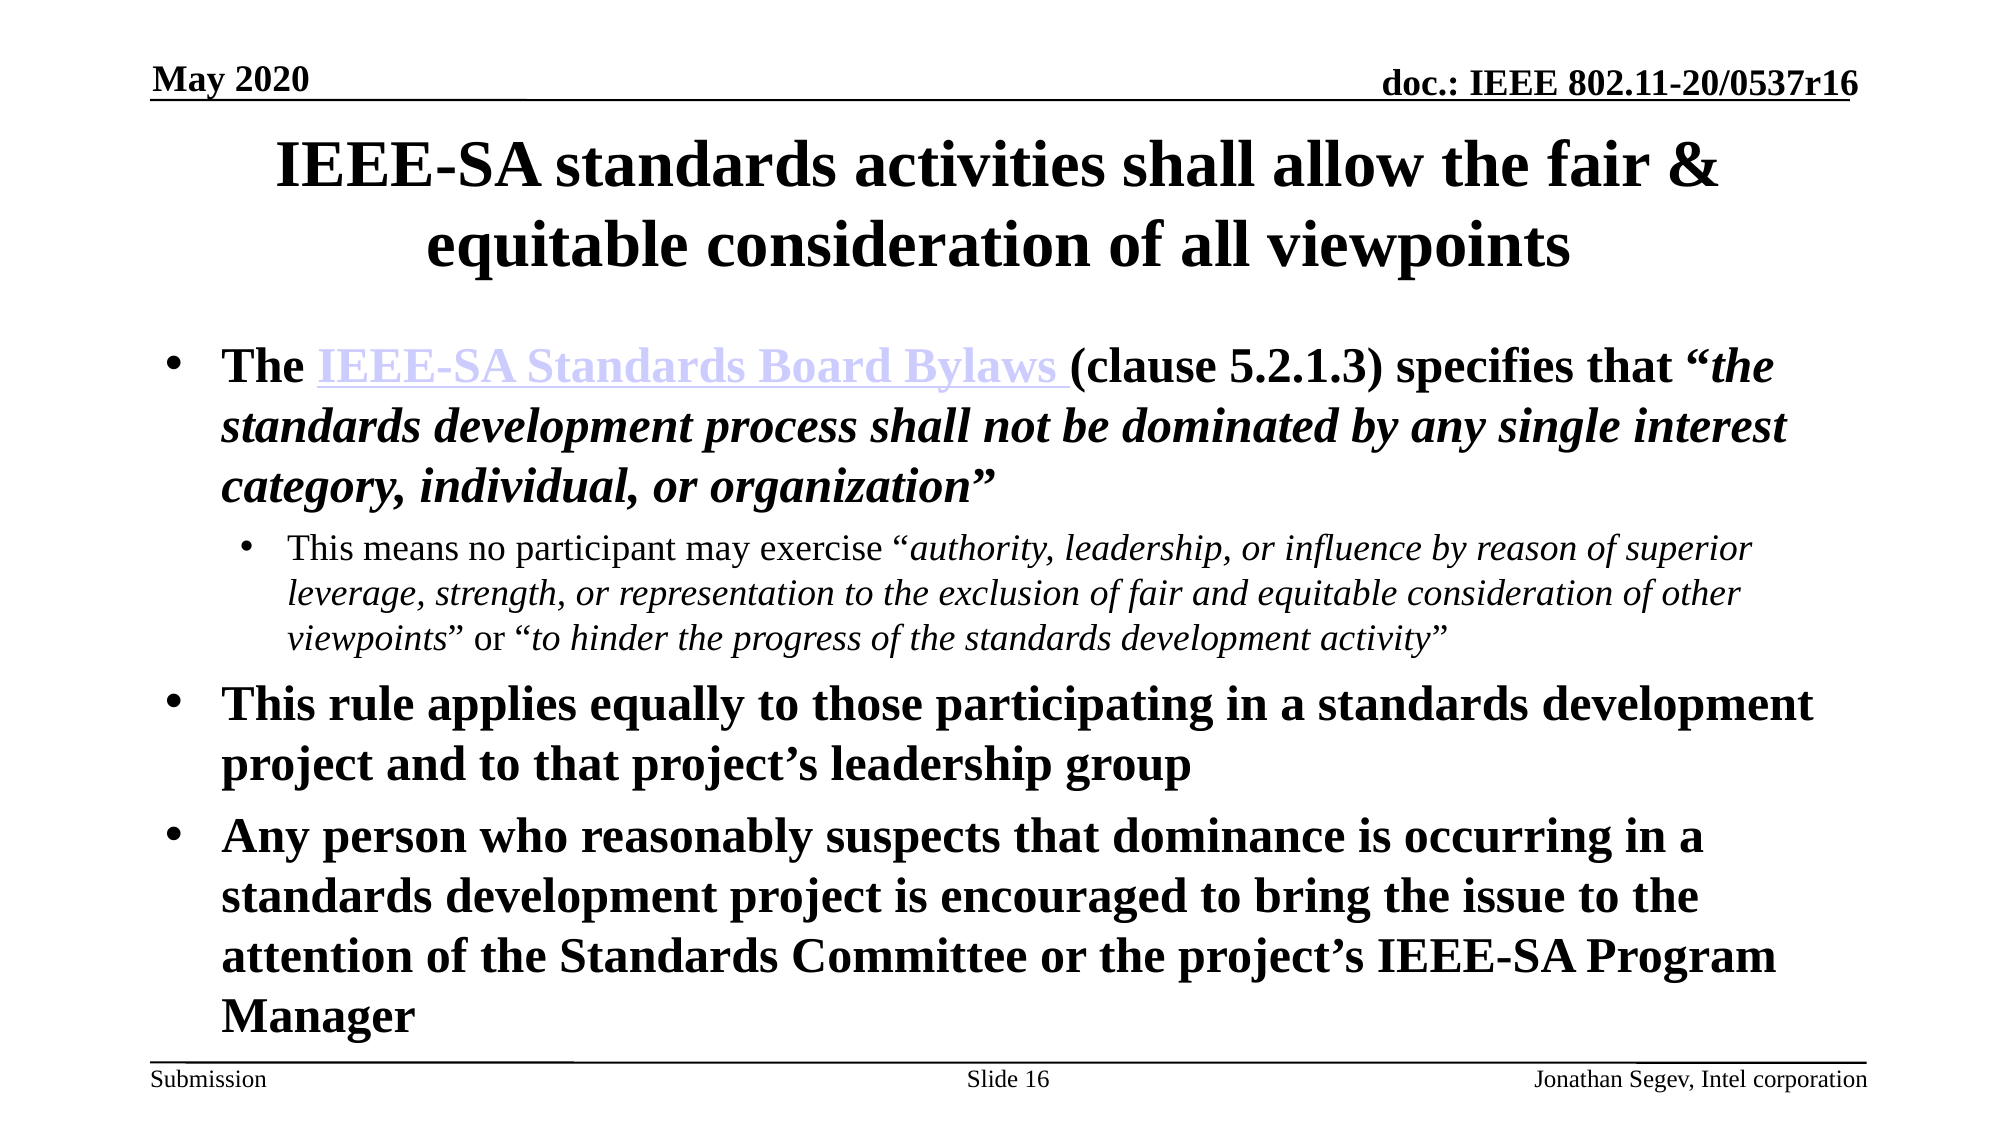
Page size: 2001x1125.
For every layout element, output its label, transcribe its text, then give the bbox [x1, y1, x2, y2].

list The IEEE-SA Standards Board Bylaws (clause 5.2.1.3) specifies that “the standards development process shall not be dominated by any single interest category, individual, or organization” This means no participant may exercise “authority, leadership, or influence by reason of superior leverage, strength, or representation to the exclusion of fair and equitable consideration of other viewpoints” or “to hinder the progress of the standards development activity” This rule applies equally to those participating in a standards development project and to that project’s leadership group Any person who reasonably suspects that dominance is occurring in a standards development project is encouraged to bring the issue to the attention of the Standards Committee or the project’s IEEE-SA Program Manager [149, 324, 1850, 1000]
title IEEE-SA standards activities shall allow the fair & equitable consideration of all viewpoints [149, 112, 1850, 288]
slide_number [152, 54, 563, 100]
slide_number Slide 16 [950, 1061, 1067, 1123]
footer Jonathan Segev, Intel corporation [1171, 1061, 1869, 1093]
